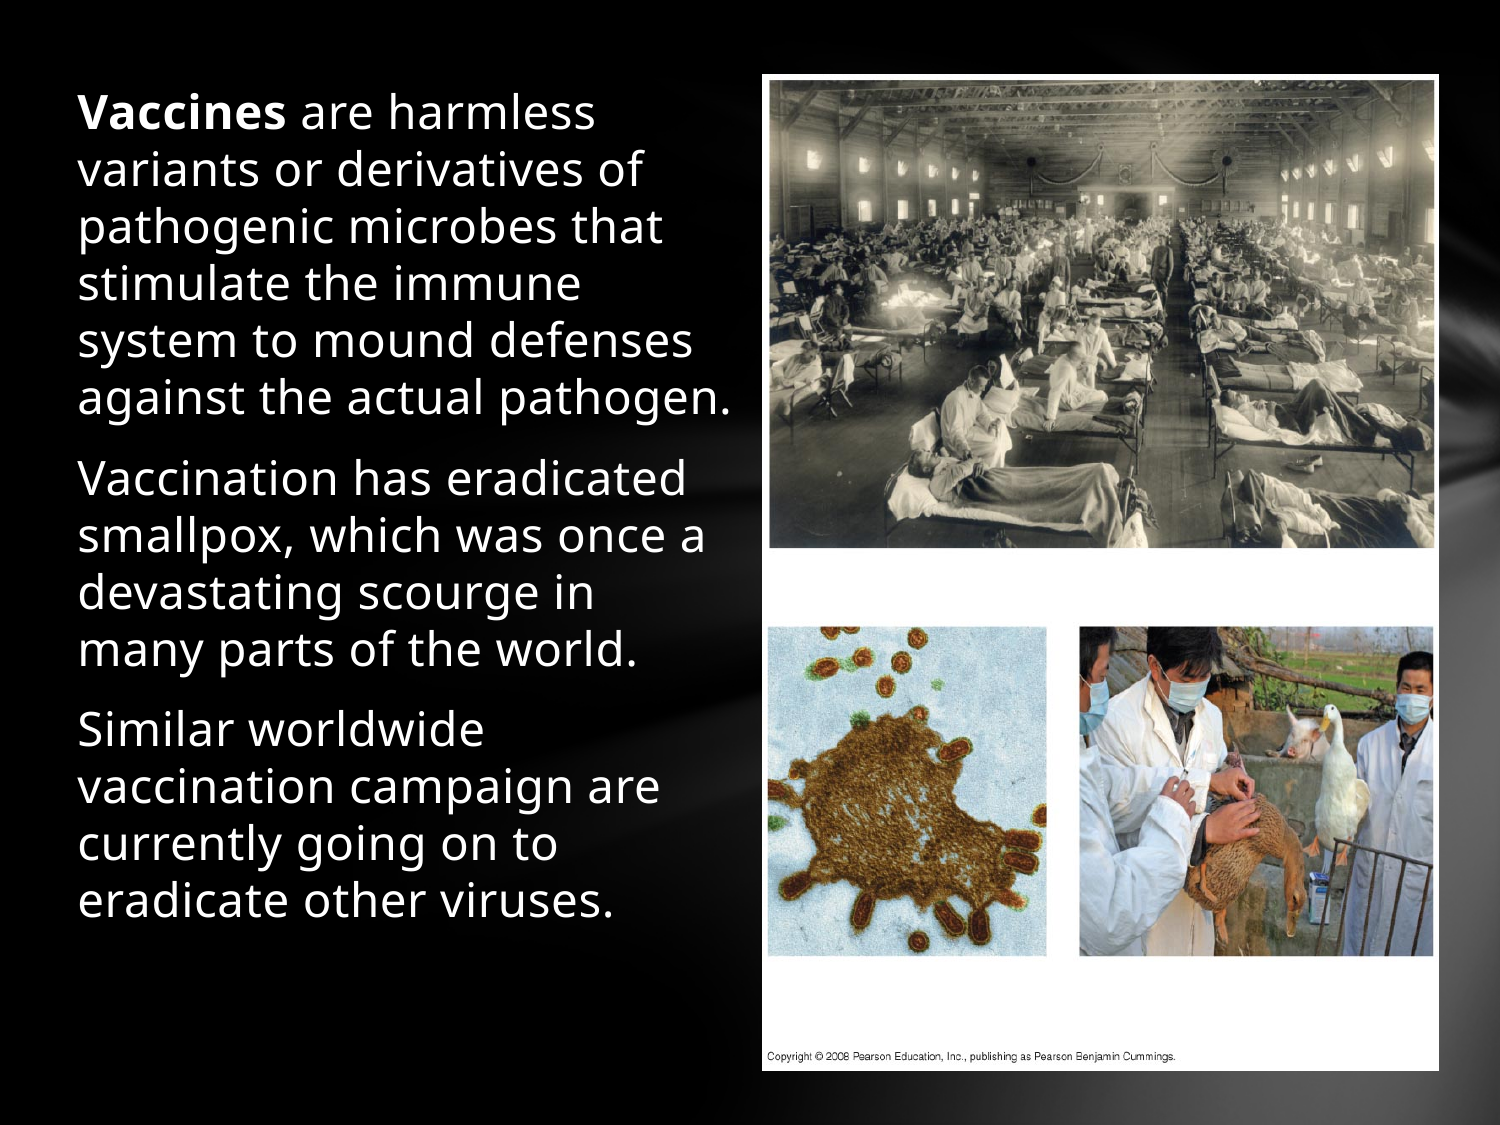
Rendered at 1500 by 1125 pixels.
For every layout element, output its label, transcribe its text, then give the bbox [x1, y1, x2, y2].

picture [762, 74, 1439, 1072]
list Vaccines are harmless variants or derivatives of pathogenic microbes that stimulate the immune system to mound defenses against the actual pathogen. Vaccination has eradicated smallpox, which was once a devastating scourge in many parts of the world. Similar worldwide vaccination campaign are currently going on to eradicate other viruses. [62, 75, 750, 988]
